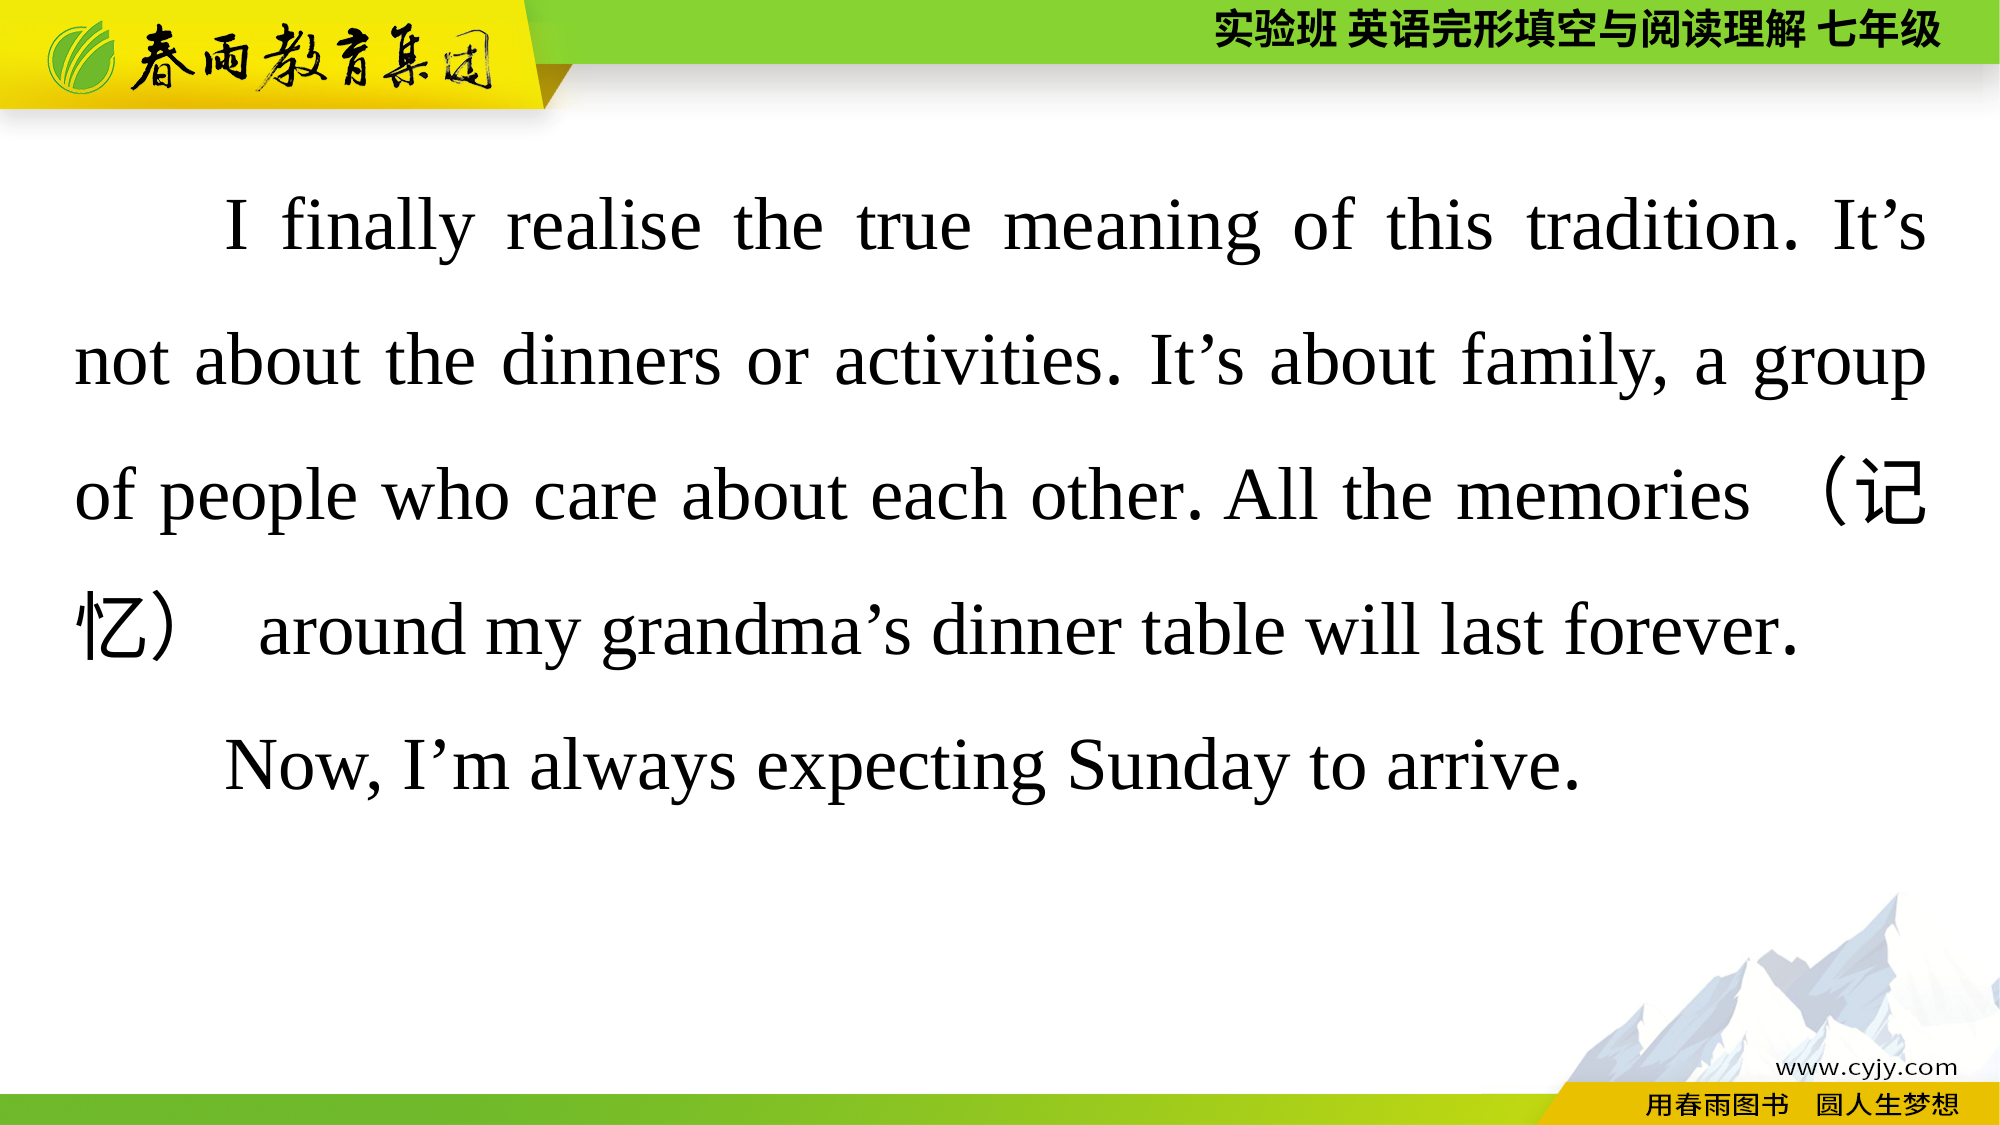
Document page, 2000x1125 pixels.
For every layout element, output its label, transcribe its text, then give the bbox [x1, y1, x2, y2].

list I finally realise the true meaning of this tradition. It’s not about the dinners or activities. It’s about family, a group of people who care about each other. All the memories（记忆） around my grandma’s dinner table will last forever. Now, I’m always expecting Sunday to arrive. [59, 122, 1944, 802]
picture [0, 0, 2000, 1125]
